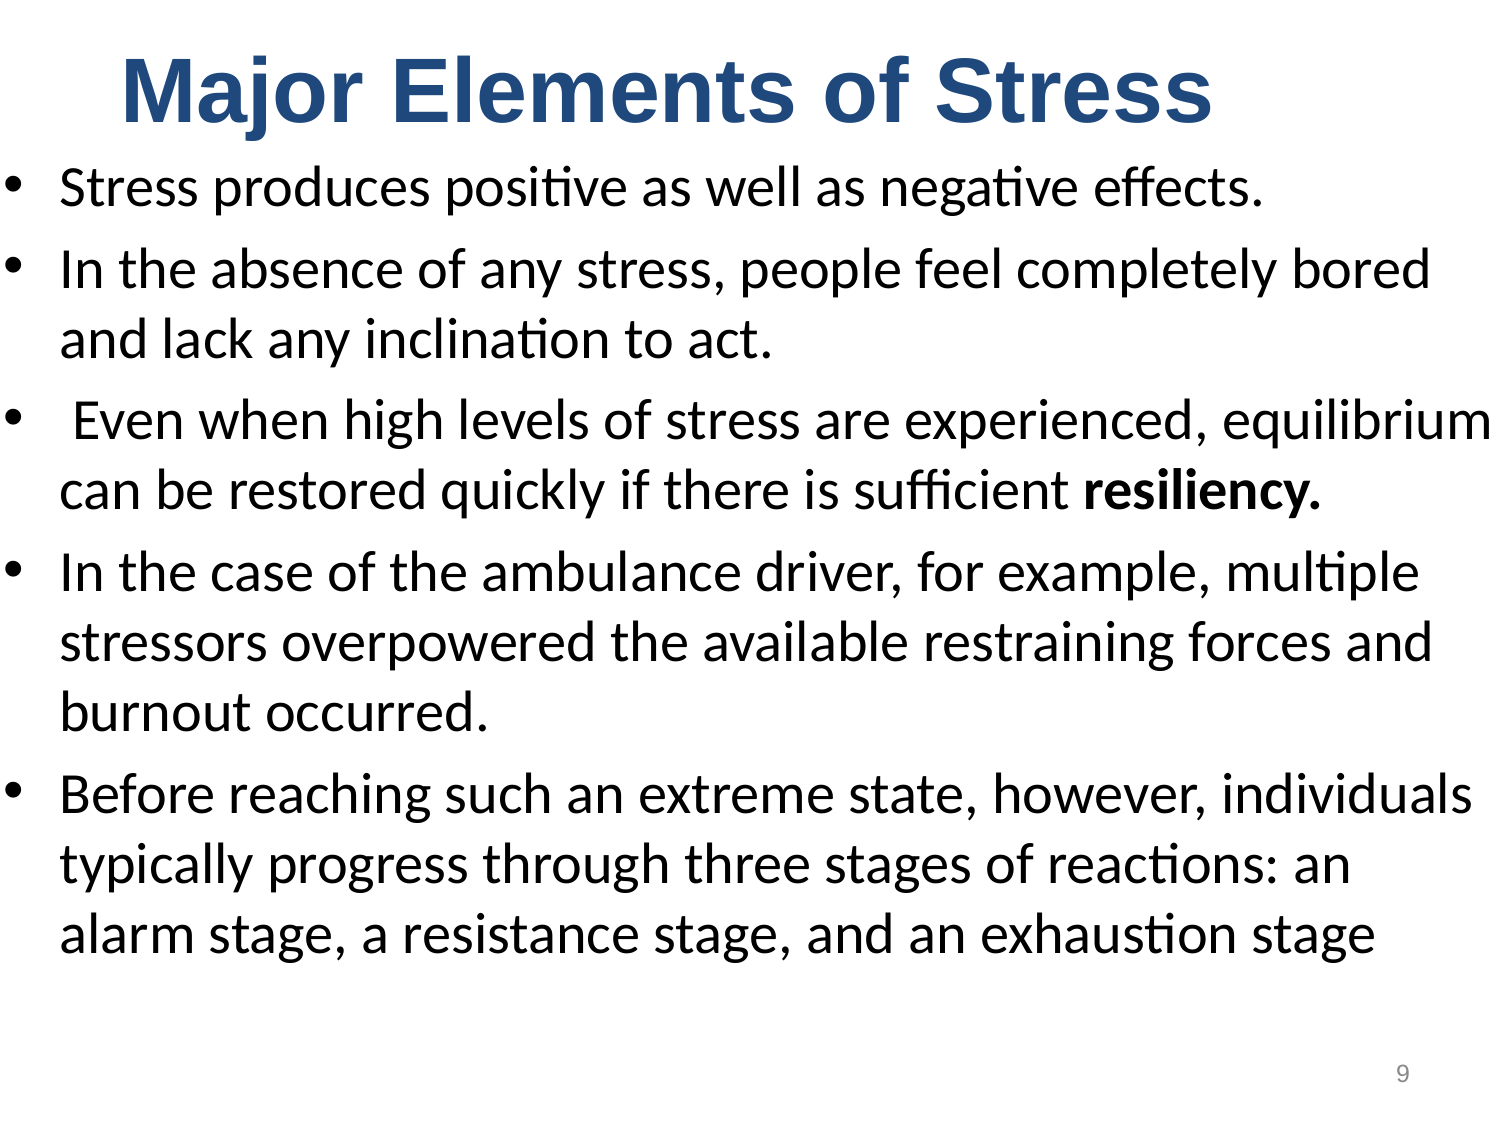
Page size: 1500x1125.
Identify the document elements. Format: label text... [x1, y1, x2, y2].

slide_number 9 [1074, 1042, 1425, 1103]
text_box Major Elements of Stress [105, 23, 1325, 149]
list Stress produces positive as well as negative effects. In the absence of any stress, people feel completely bored and lack any inclination to act. Even when high levels of stress are experienced, equilibrium can be restored quickly if there is sufficient resiliency. In the case of the ambulance driver, for example, multiple stressors overpowered the available restraining forces and burnout occurred. Before reaching such an extreme state, however, individuals typically progress through three stages of reactions: an alarm stage, a resistance stage, and an exhaustion stage [0, 140, 1500, 1125]
